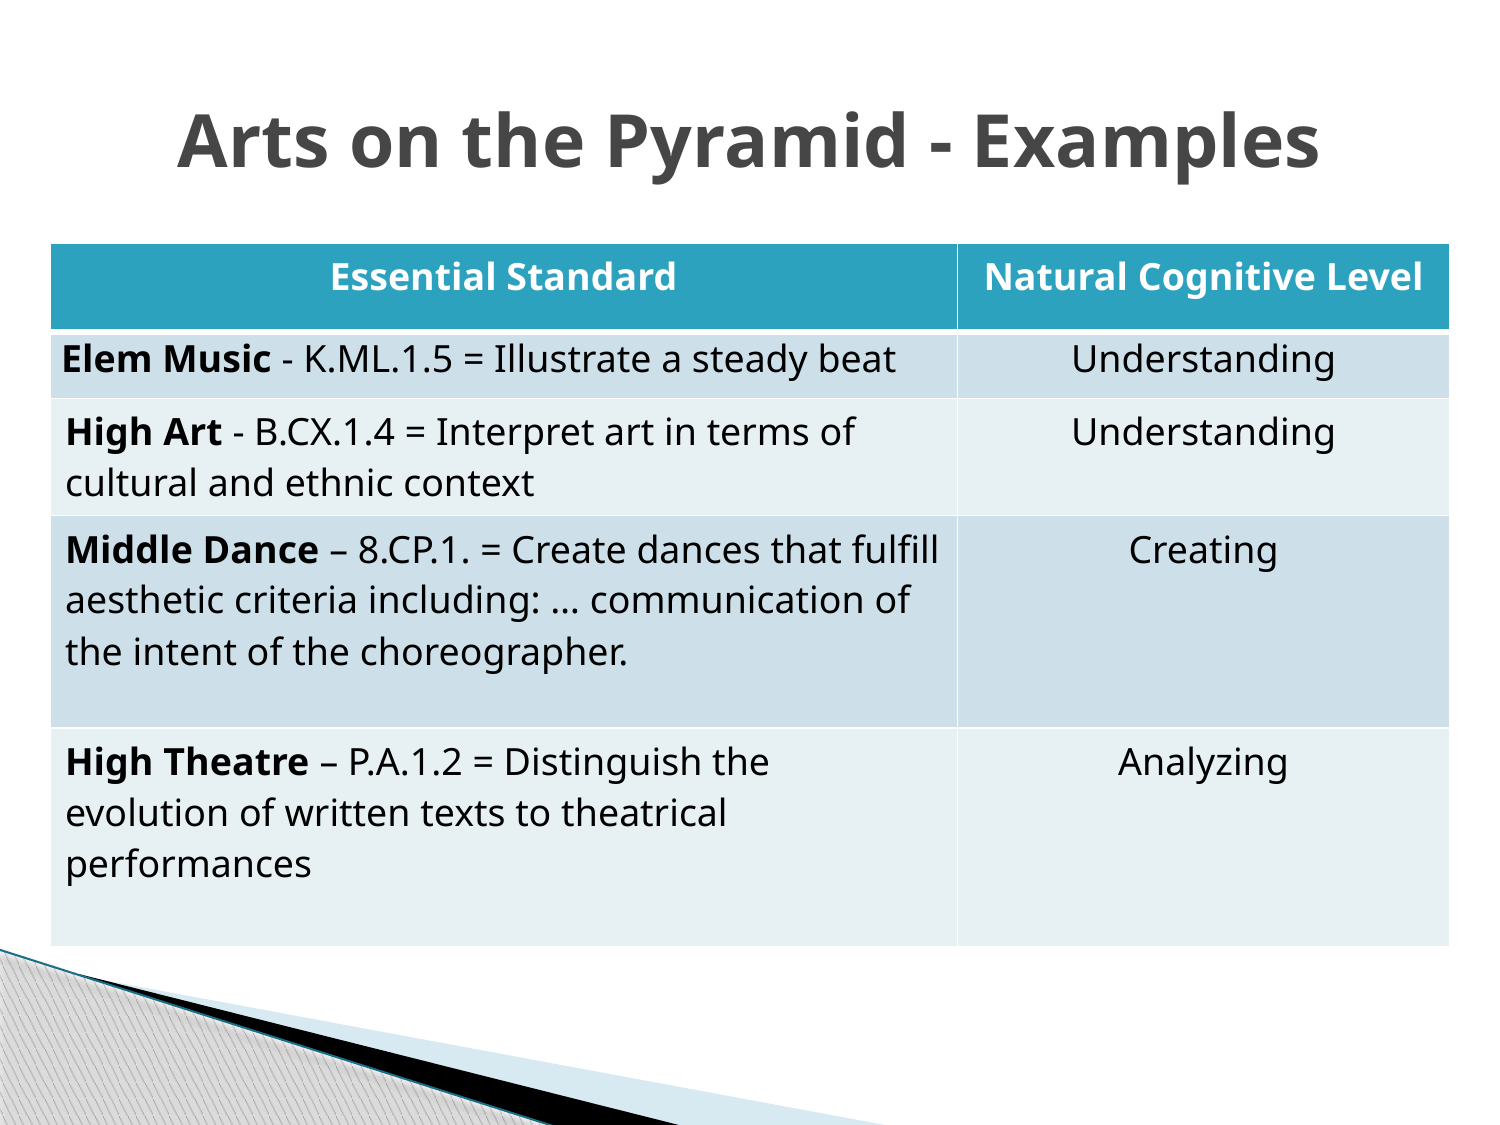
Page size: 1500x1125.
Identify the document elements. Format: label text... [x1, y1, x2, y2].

table_cell Understanding [958, 399, 1449, 515]
table_header Natural Cognitive Level [958, 244, 1449, 329]
table_cell Understanding [958, 335, 1449, 398]
table_cell Elem Music - K.ML.1.5 = Illustrate a steady beat [51, 335, 957, 398]
table_cell Creating [958, 516, 1449, 727]
table_cell Analyzing [958, 729, 1449, 946]
table_cell High Theatre – P.A.1.2 = Distinguish the evolution of written texts to theatrical performances [51, 729, 957, 946]
table_cell High Art - B.CX.1.4 = Interpret art in terms of cultural and ethnic context [51, 399, 957, 515]
title Arts on the Pyramid - Examples [75, 45, 1425, 233]
table_cell Middle Dance – 8.CP.1. = Create dances that fulfill aesthetic criteria including: … communication of the intent of the choreographer. [51, 516, 957, 727]
table_header Essential Standard [51, 244, 957, 329]
